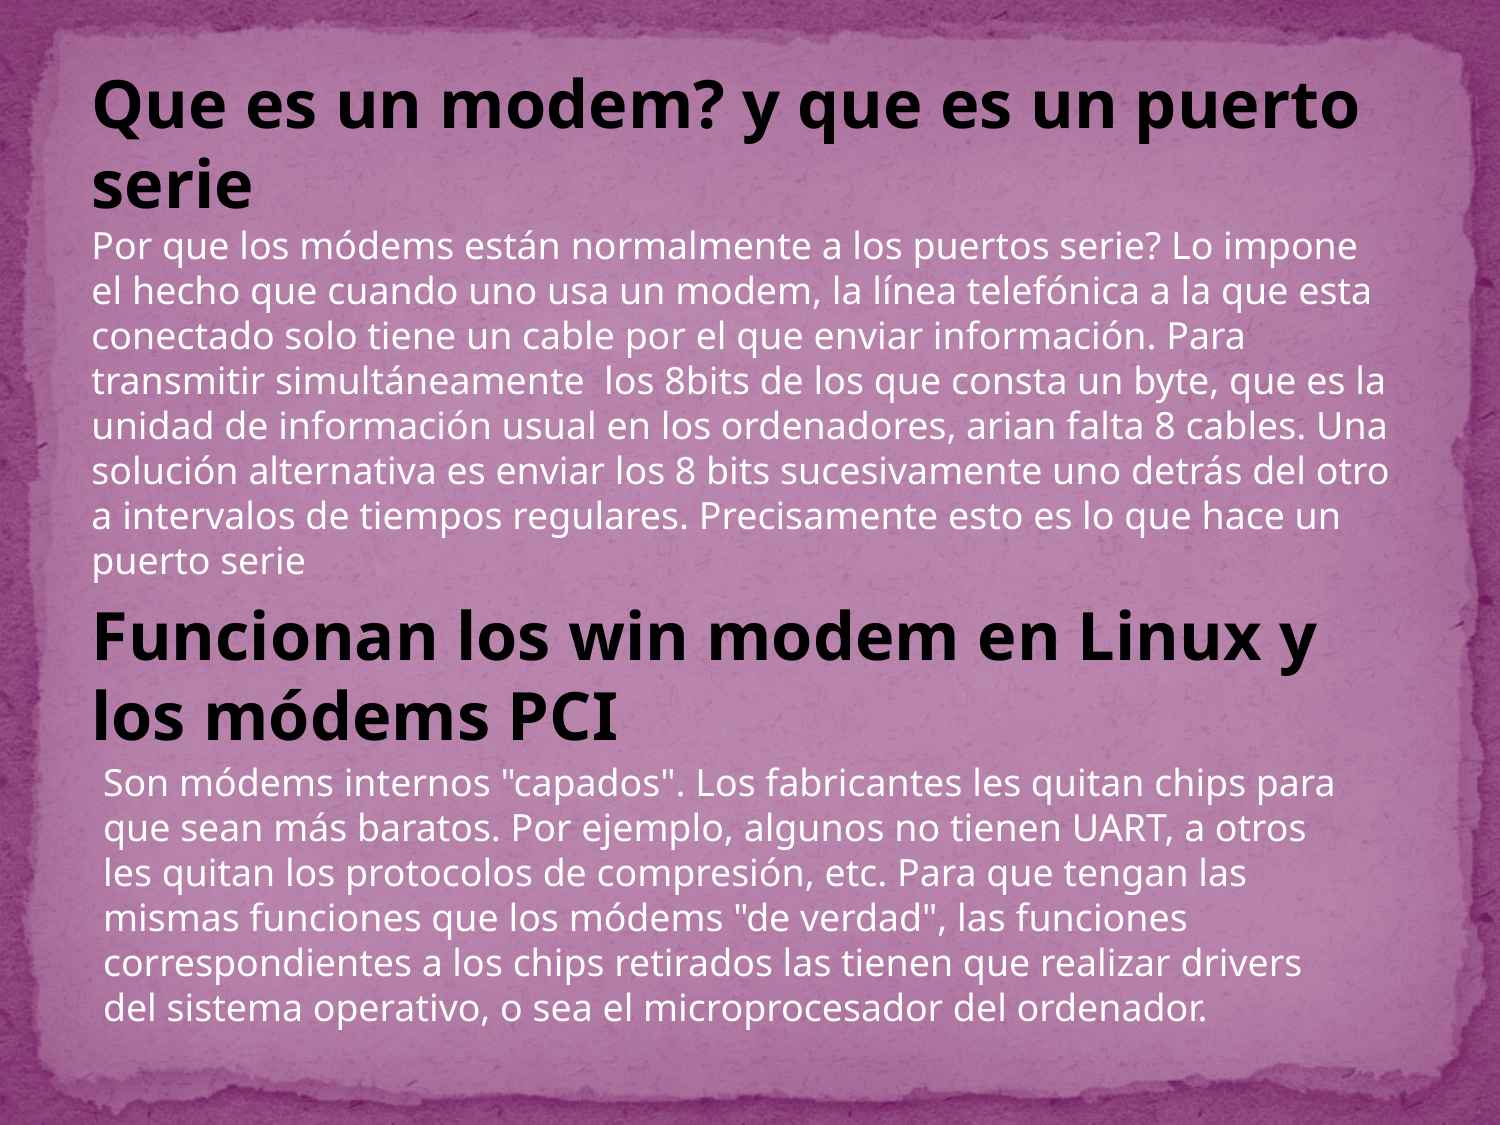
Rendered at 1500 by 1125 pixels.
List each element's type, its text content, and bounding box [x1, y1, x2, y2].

text_box Que es un modem? y que es un puerto serie Por que los módems están normalmente a los puertos serie? Lo impone el hecho que cuando uno usa un modem, la línea telefónica a la que esta conectado solo tiene un cable por el que enviar información. Para transmitir simultáneamente los 8bits de los que consta un byte, que es la unidad de información usual en los ordenadores, arian falta 8 cables. Una solución alternativa es enviar los 8 bits sucesivamente uno detrás del otro a intervalos de tiempos regulares. Precisamente esto es lo que hace un puerto serie [76, 54, 1412, 590]
text_box Funcionan los win modem en Linux y los módems PCI [76, 586, 1400, 761]
text_box Son módems internos "capados". Los fabricantes les quitan chips para que sean más baratos. Por ejemplo, algunos no tienen UART, a otros les quitan los protocolos de compresión, etc. Para que tengan las mismas funciones que los módems "de verdad", las funciones correspondientes a los chips retirados las tienen que realizar drivers del sistema operativo, o sea el microprocesador del ordenador. [88, 751, 1376, 1037]
